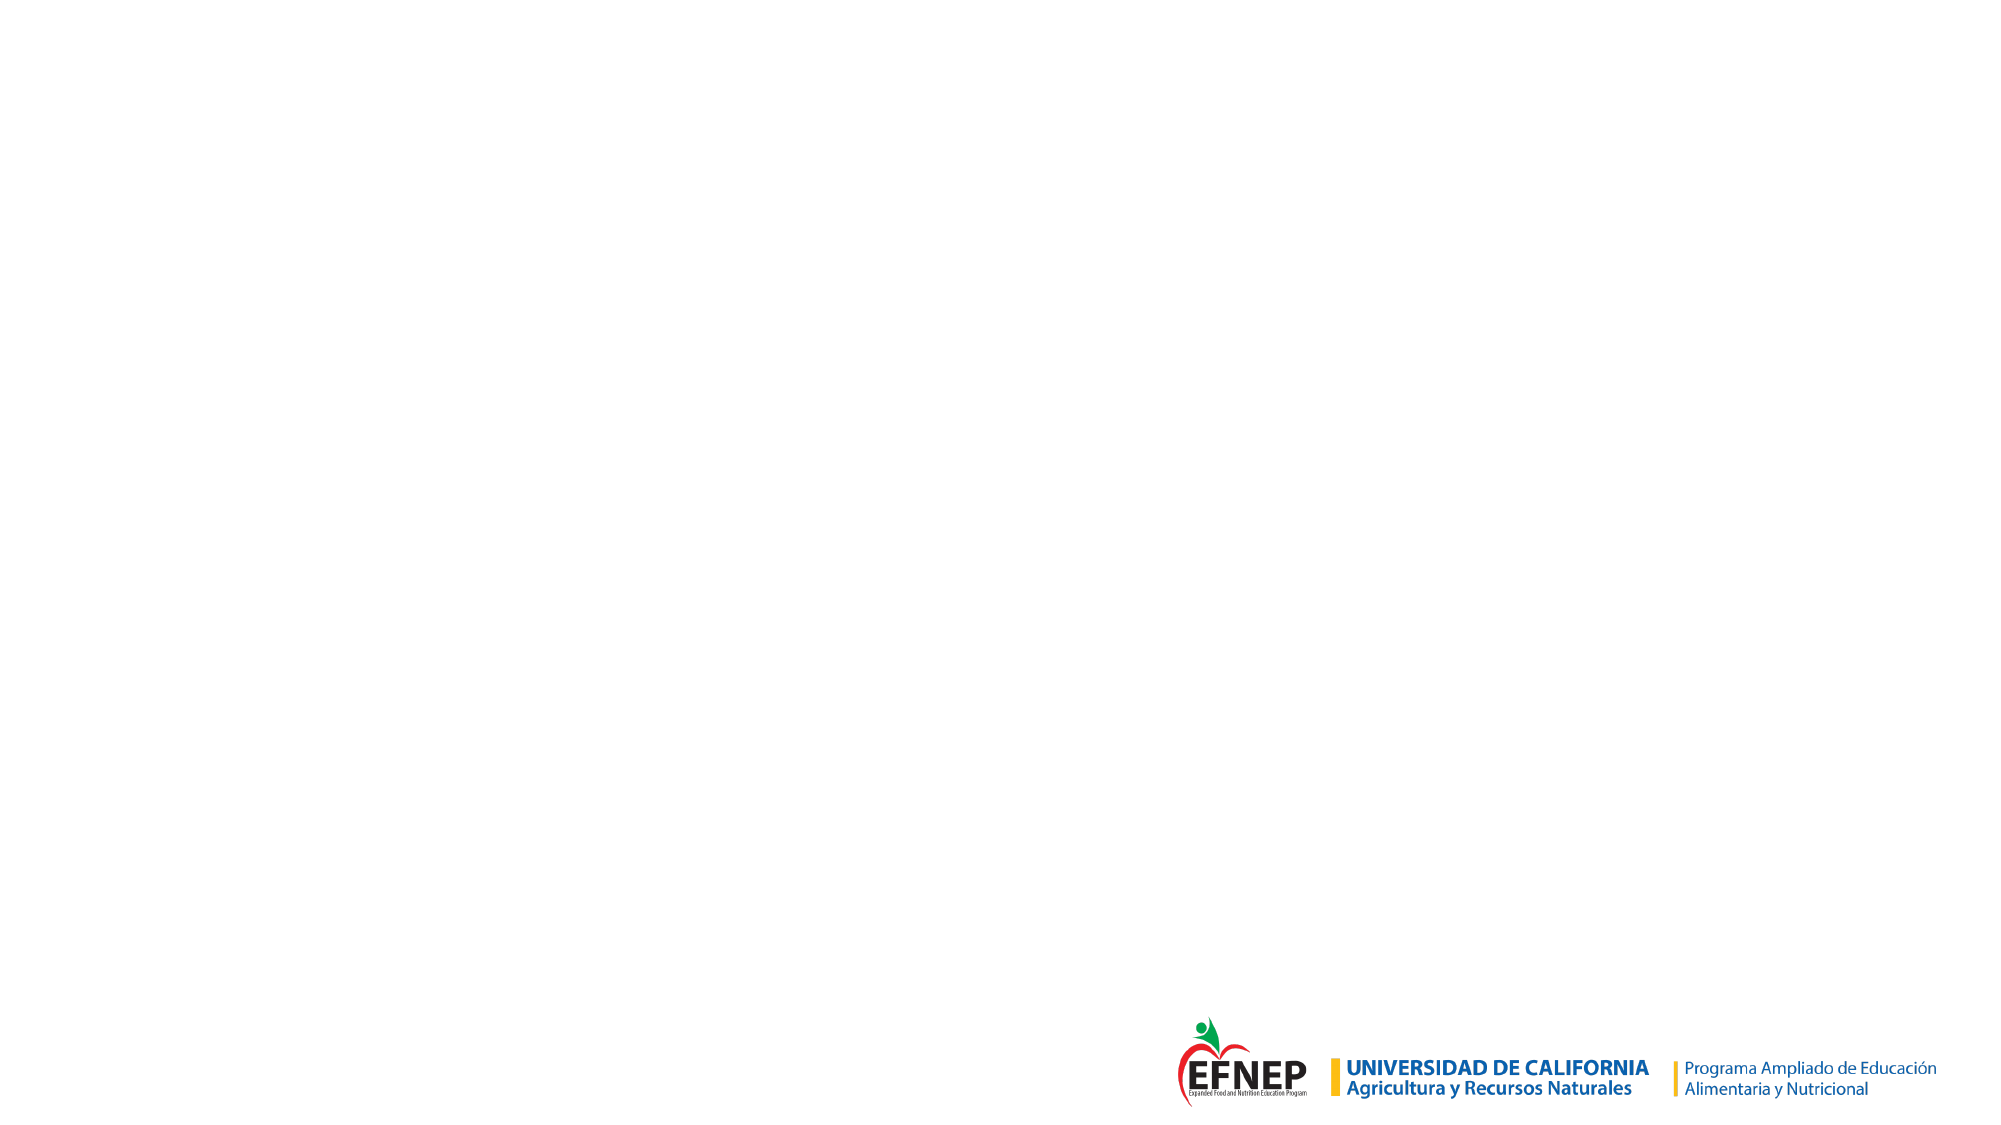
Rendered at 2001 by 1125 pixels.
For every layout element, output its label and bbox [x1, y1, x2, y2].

picture [1149, 1005, 1982, 1125]
